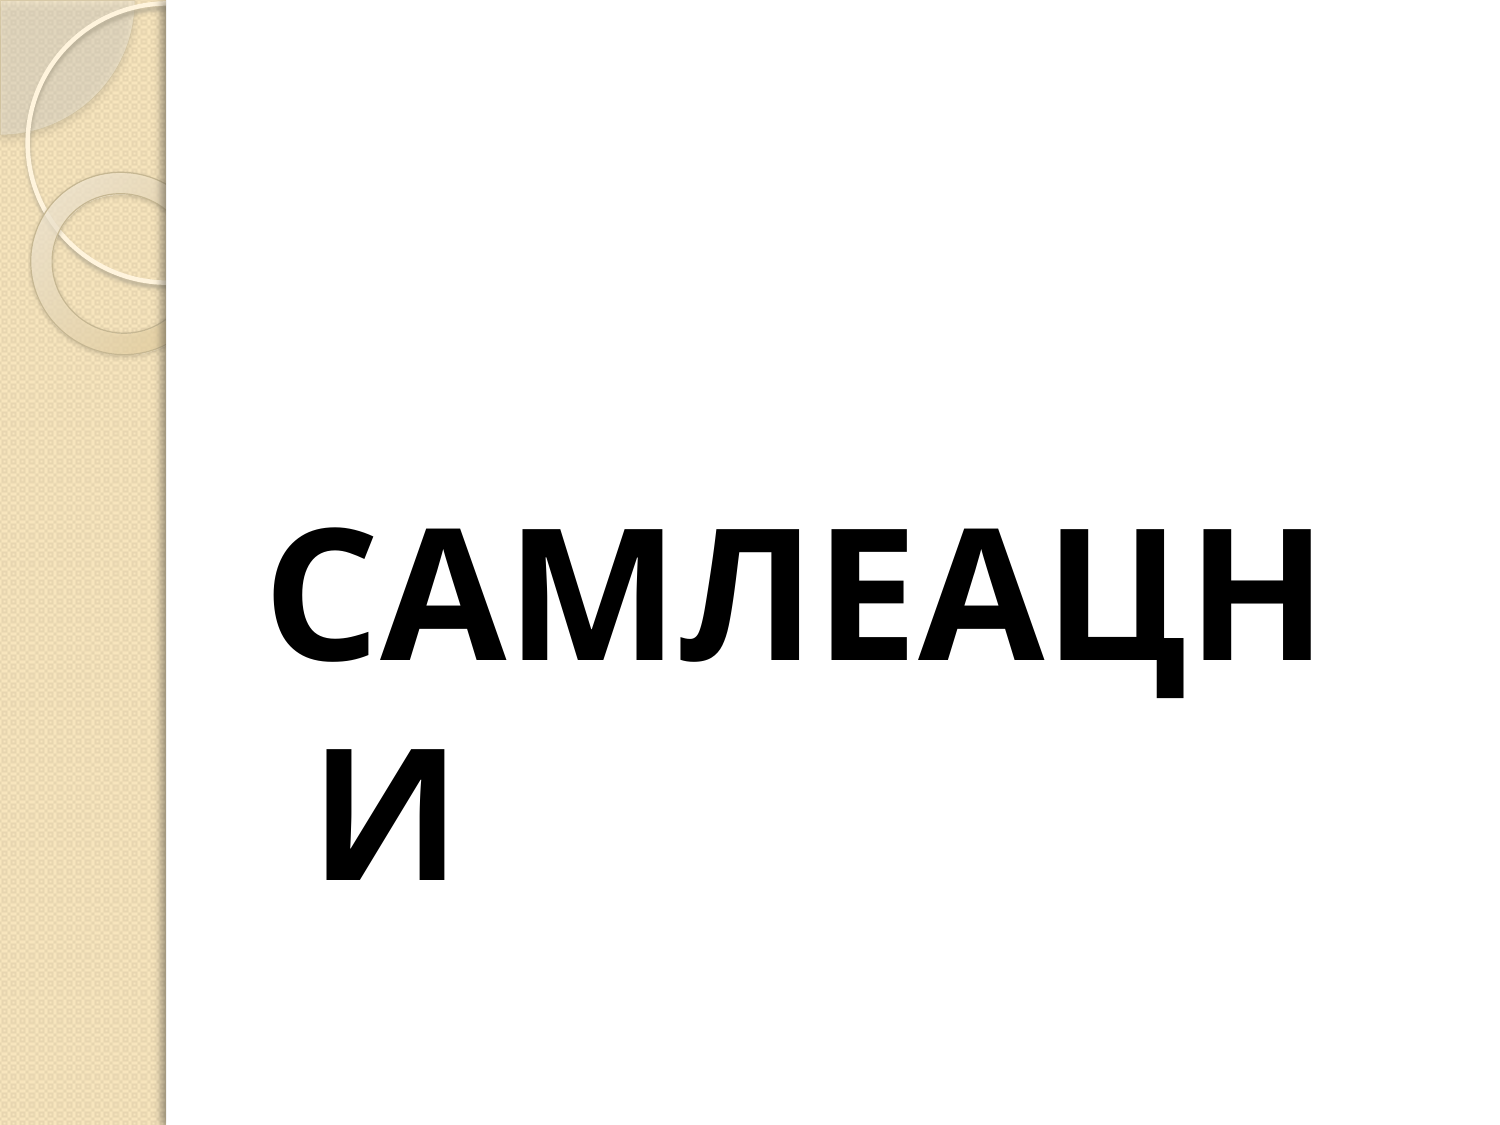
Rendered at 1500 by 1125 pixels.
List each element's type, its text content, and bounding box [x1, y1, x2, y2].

list САМЛЕАЦНИ [235, 237, 1466, 1025]
